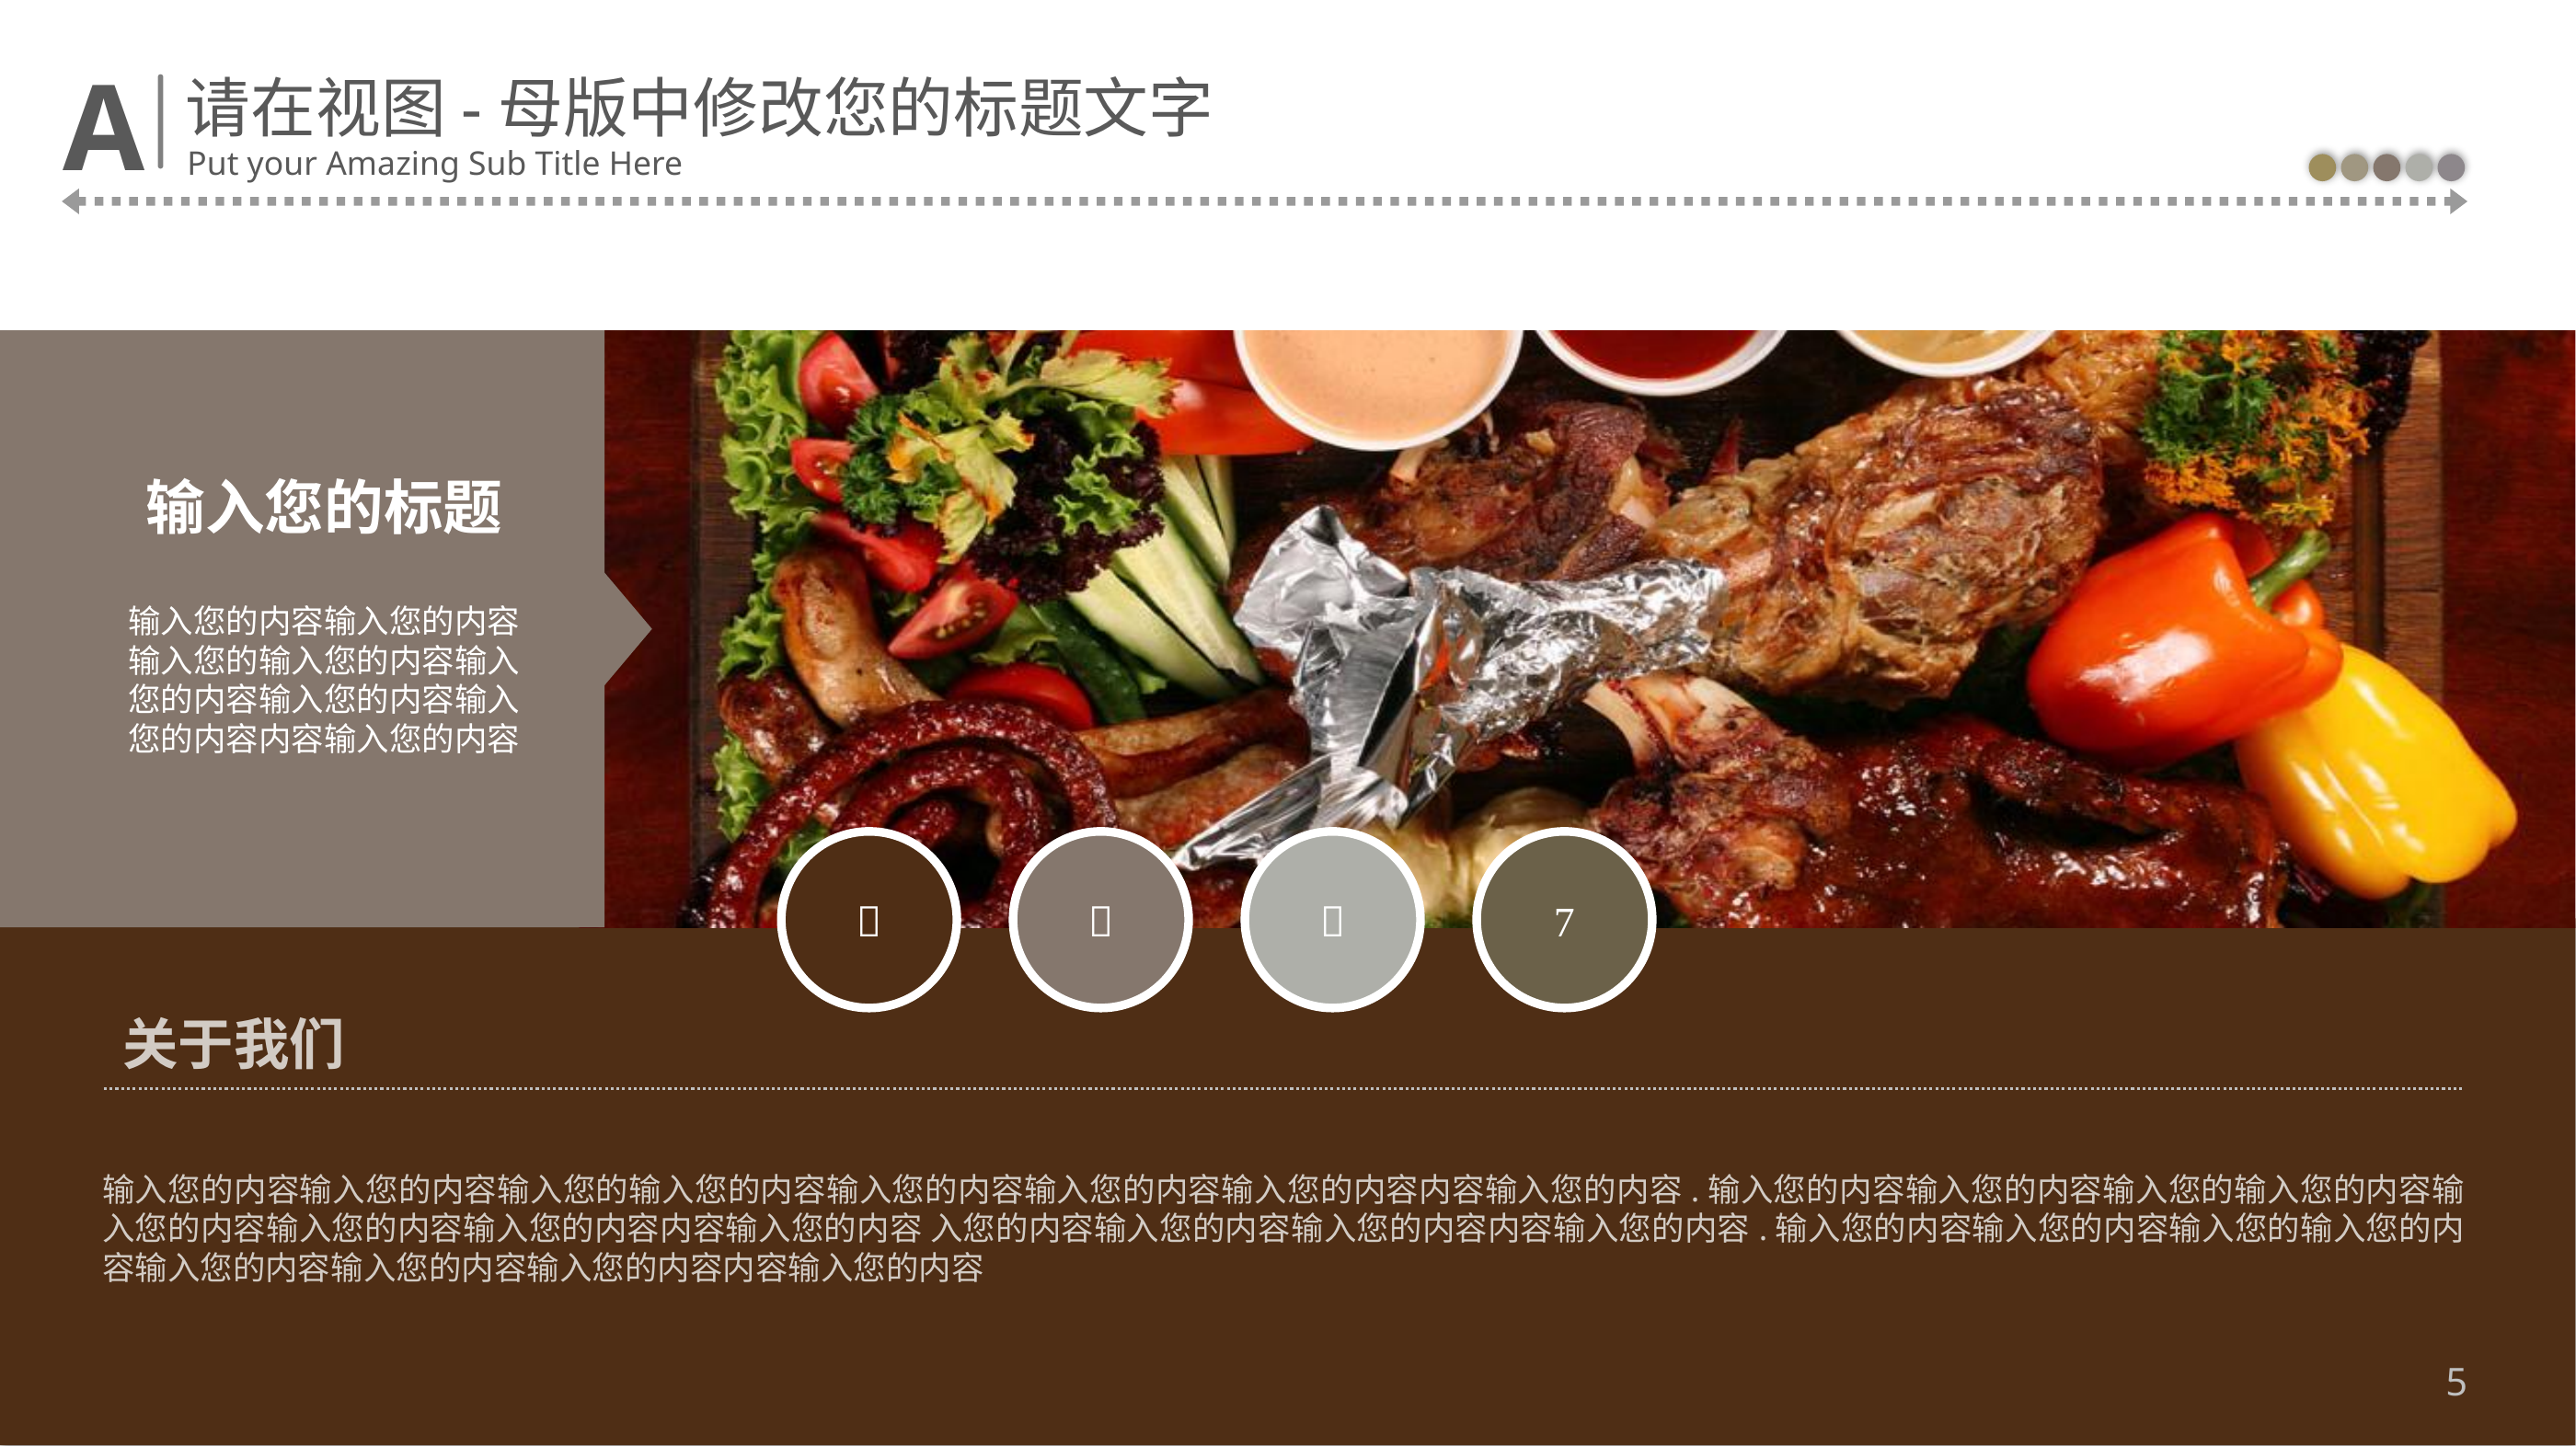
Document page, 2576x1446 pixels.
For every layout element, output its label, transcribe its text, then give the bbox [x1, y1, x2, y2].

text_box [658, 328, 2576, 929]
text_box  [781, 831, 958, 1008]
text_box 输入您的内容输入您的内容输入您的输入您的内容输入您的内容输入您的内容输入您的内容内容输入您的内容.输入您的内容输入您的内容输入您的输入您的内容输入您的内容输入您的内容输入您的内容内容输入您的内容 入您的内容输入您的内容输入您的内容内容输入您的内容.输入您的内容输入您的内容输入您的输入您的内容输入您的内容输入您的内容输入您的内容内容输入您的内容 [102, 1168, 2466, 1287]
text_box 关于我们 [121, 1008, 346, 1076]
text_box [0, 929, 2576, 1446]
text_box  [1013, 831, 1190, 1008]
text_box 5 [2415, 1352, 2499, 1433]
text_box  [1477, 831, 1652, 1008]
text_box  [1245, 831, 1420, 1008]
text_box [0, 329, 652, 928]
